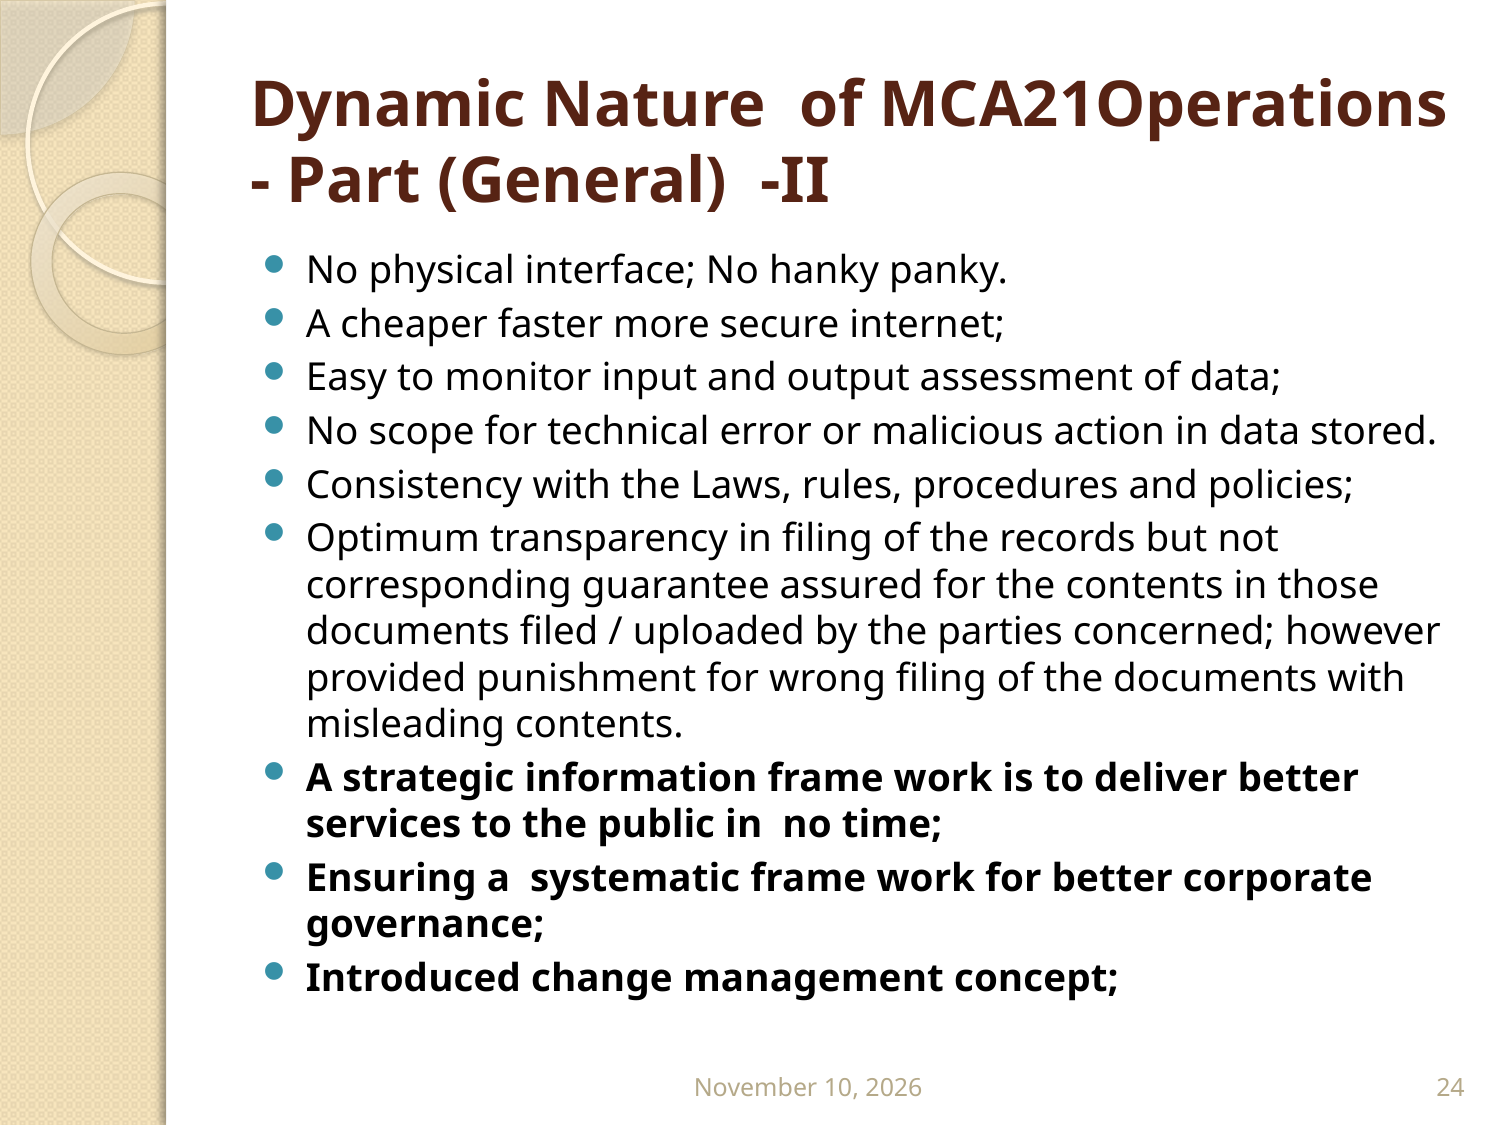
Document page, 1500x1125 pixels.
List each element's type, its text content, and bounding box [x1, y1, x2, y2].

slide_number 24 [1413, 1034, 1488, 1113]
list No physical interface; No hanky panky. A cheaper faster more secure internet; Easy to monitor input and output assessment of data; No scope for technical error or malicious action in data stored. Consistency with the Laws, rules, procedures and policies; Optimum transparency in filing of the records but not corresponding guarantee assured for the contents in those documents filed / uploaded by the parties concerned; however provided punishment for wrong filing of the documents with misleading contents. A strategic information frame work is to deliver better services to the public in no time; Ensuring a systematic frame work for better corporate governance; Introduced change management concept; [235, 237, 1466, 1025]
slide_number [587, 1034, 938, 1113]
title Dynamic Nature of MCA21Operations - Part (General) -II [235, 45, 1466, 233]
